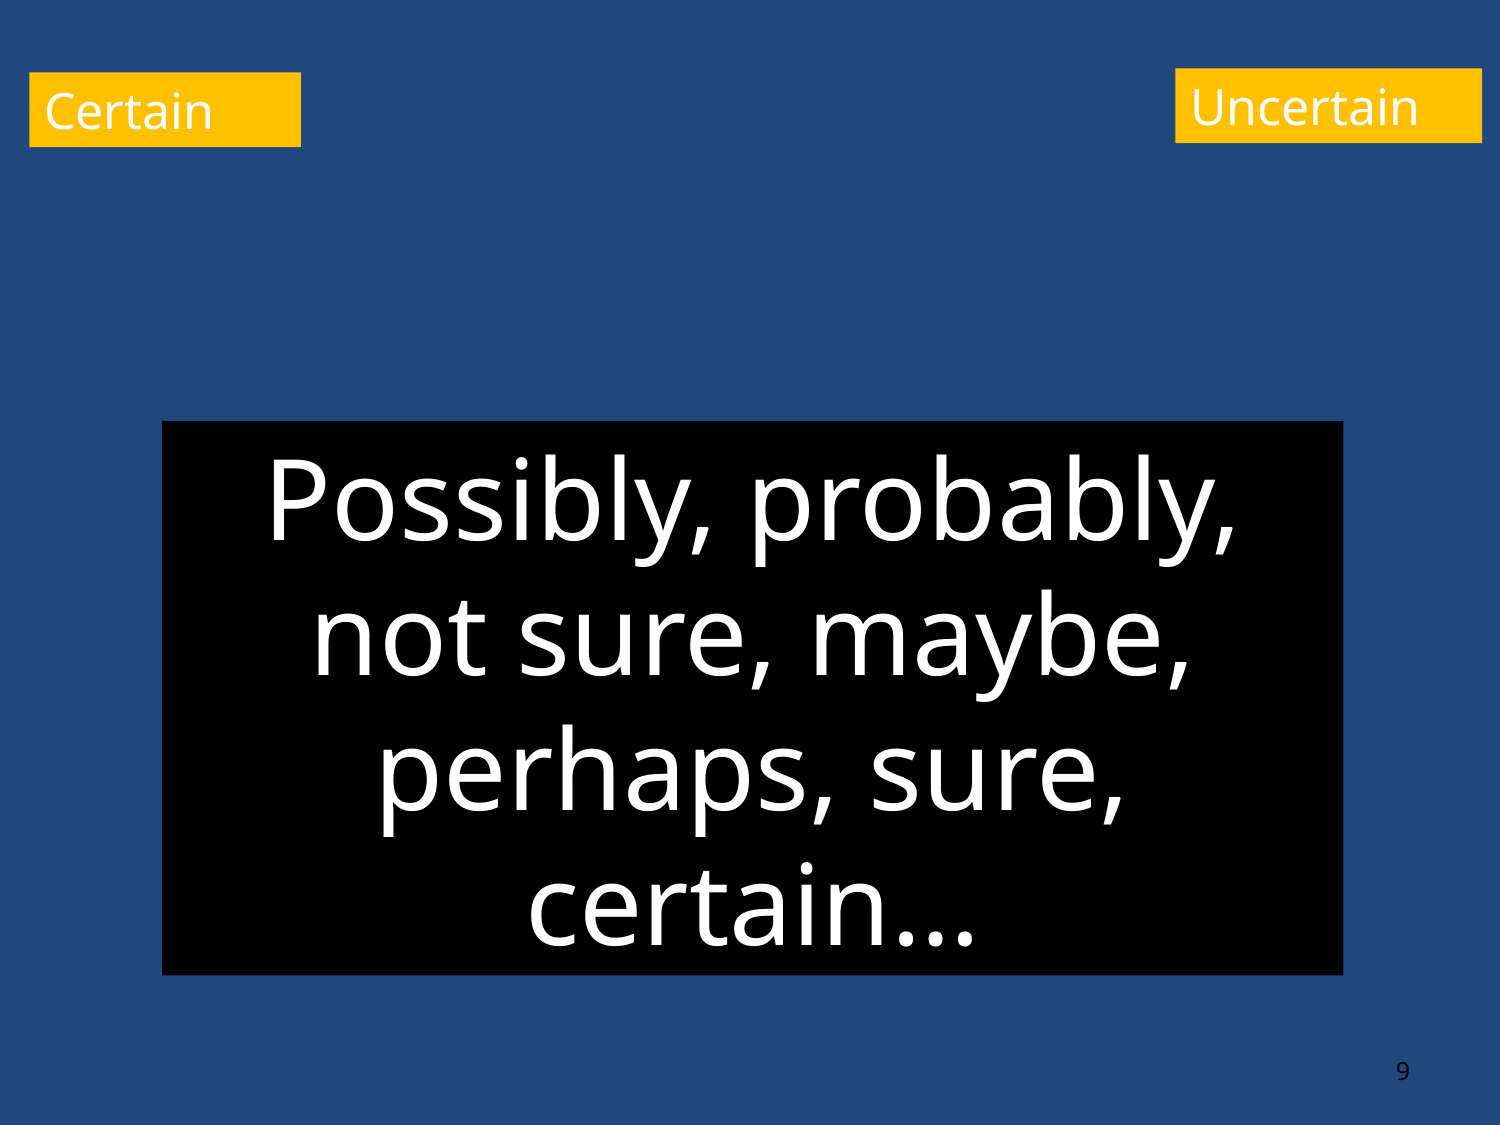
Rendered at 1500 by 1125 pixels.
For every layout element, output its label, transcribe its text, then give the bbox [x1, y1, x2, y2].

text_box Possibly, probably, not sure, maybe, perhaps, sure, certain… [162, 420, 1344, 976]
text_box Certain [29, 72, 301, 148]
text_box Uncertain [1175, 68, 1483, 144]
slide_number 9 [1074, 1042, 1425, 1103]
